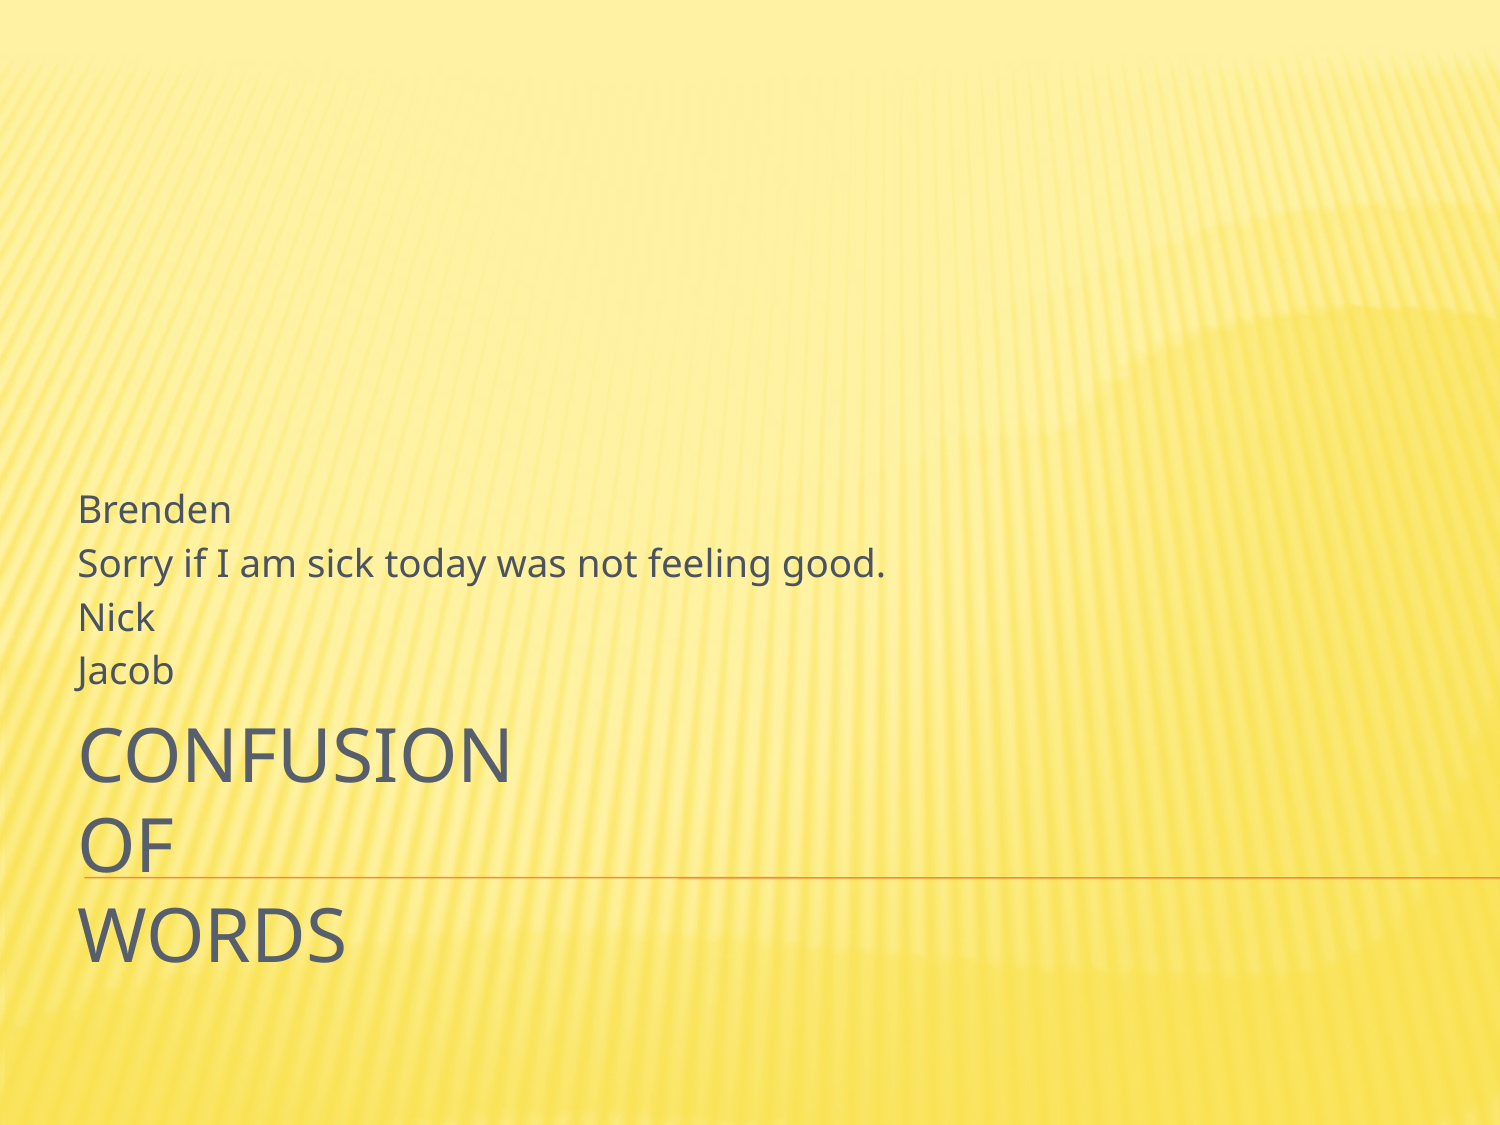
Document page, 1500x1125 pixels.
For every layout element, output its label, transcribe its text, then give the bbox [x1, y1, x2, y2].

subtitle Brenden Sorry if I am sick today was not feeling good. Nick Jacob [62, 474, 1450, 700]
title Confusion of Words [62, 700, 1450, 997]
